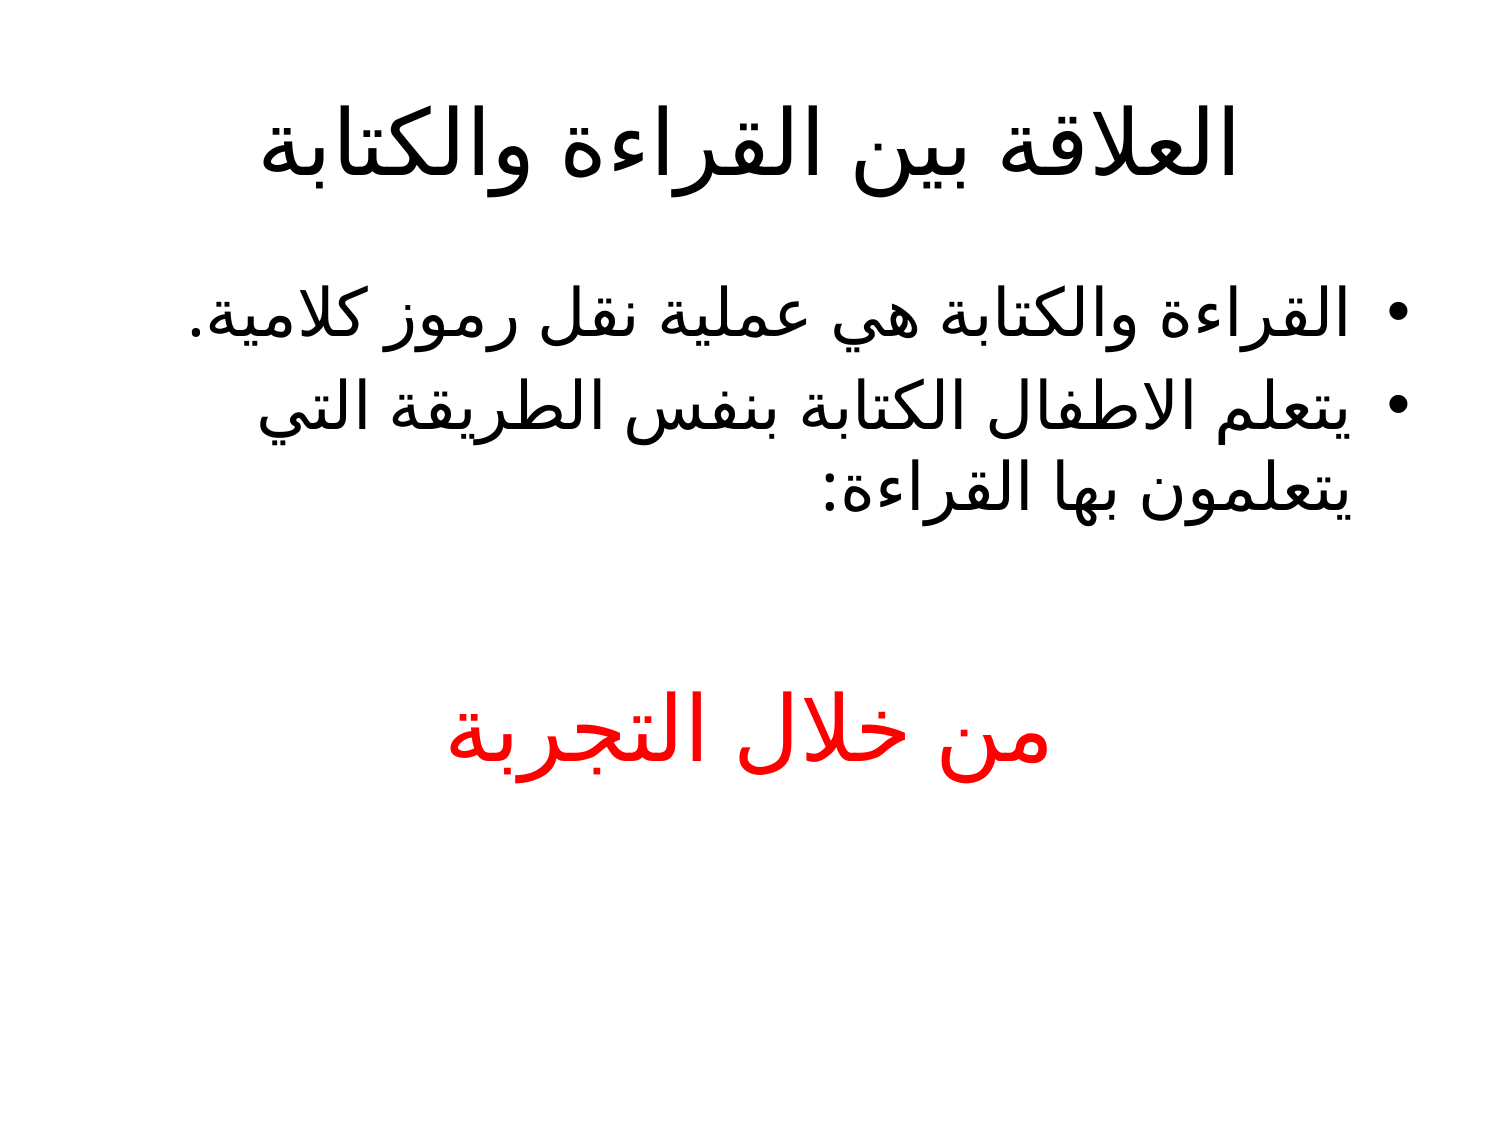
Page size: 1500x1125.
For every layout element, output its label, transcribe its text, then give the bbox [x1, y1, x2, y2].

list القراءة والكتابة هي عملية نقل رموز كلامية. يتعلم الاطفال الكتابة بنفس الطريقة التي يتعلمون بها القراءة: من خلال التجربة [75, 262, 1425, 1005]
title العلاقة بين القراءة والكتابة [75, 45, 1425, 233]
